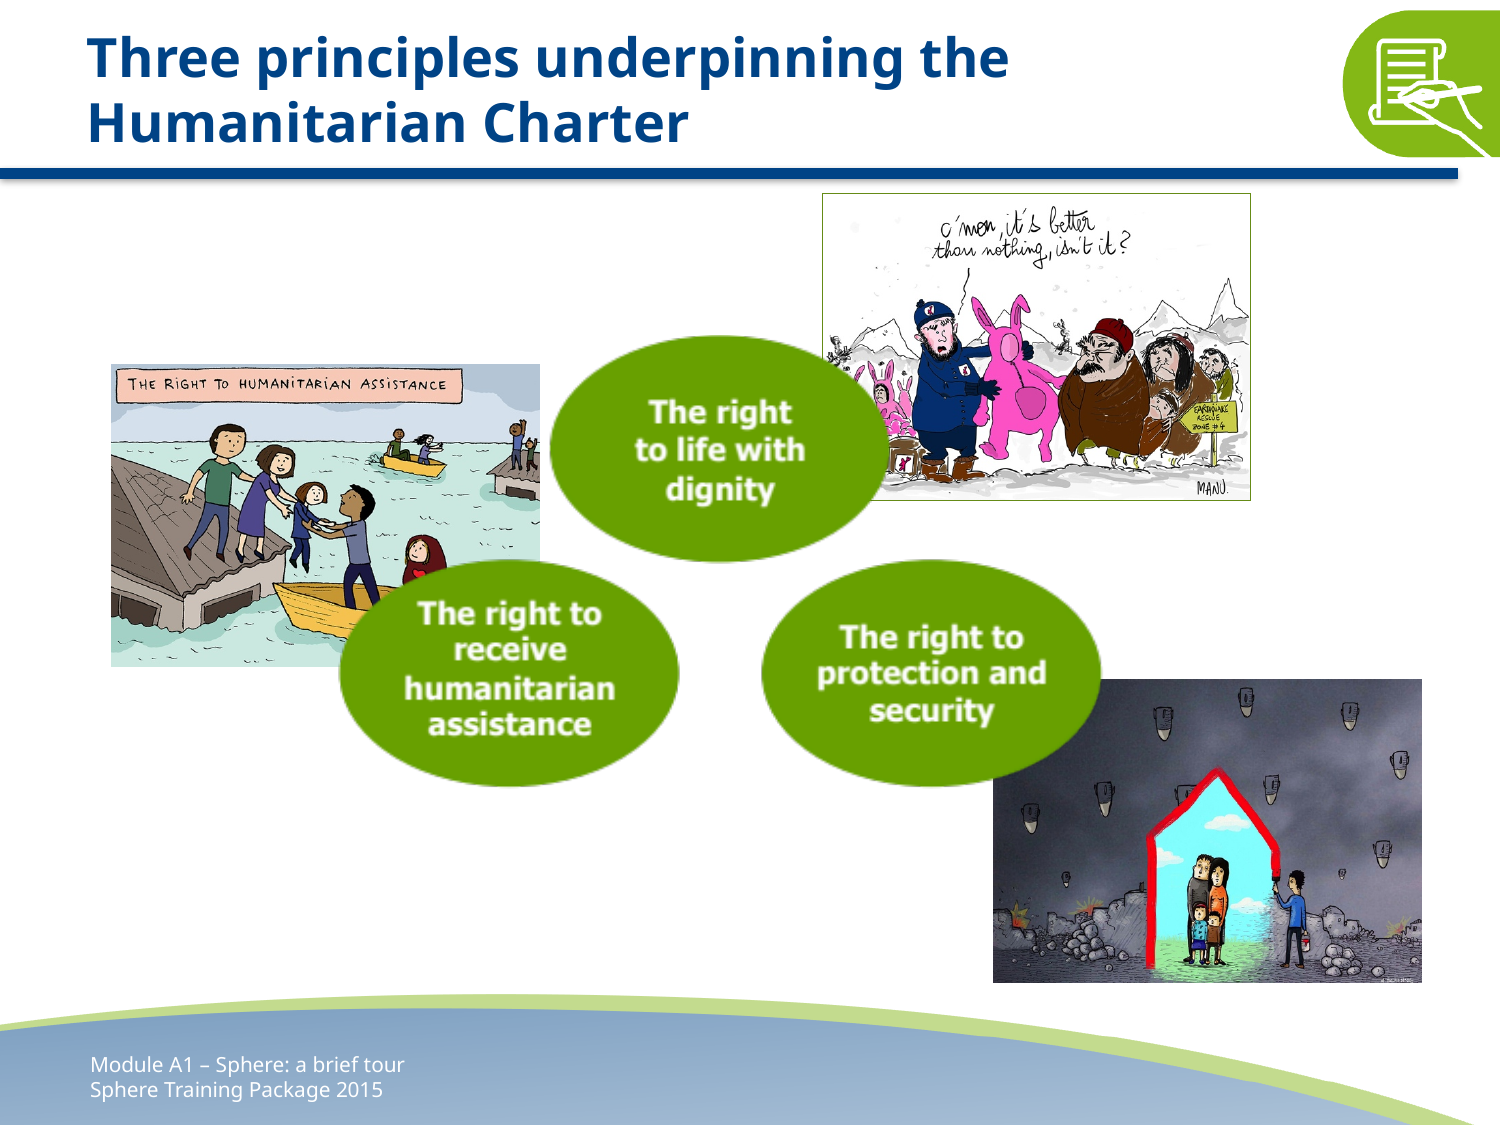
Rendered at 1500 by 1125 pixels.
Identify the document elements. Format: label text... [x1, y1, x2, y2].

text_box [143, 335, 1400, 789]
picture [0, 992, 1500, 1125]
footer Module A1 – Sphere: a brief tour Sphere Training Package 2015 [75, 1046, 1072, 1107]
title Three principles underpinning the Humanitarian Charter [75, 0, 1335, 178]
picture [111, 363, 143, 668]
picture [992, 679, 1422, 983]
picture [822, 193, 1252, 335]
picture [1331, 9, 1500, 158]
